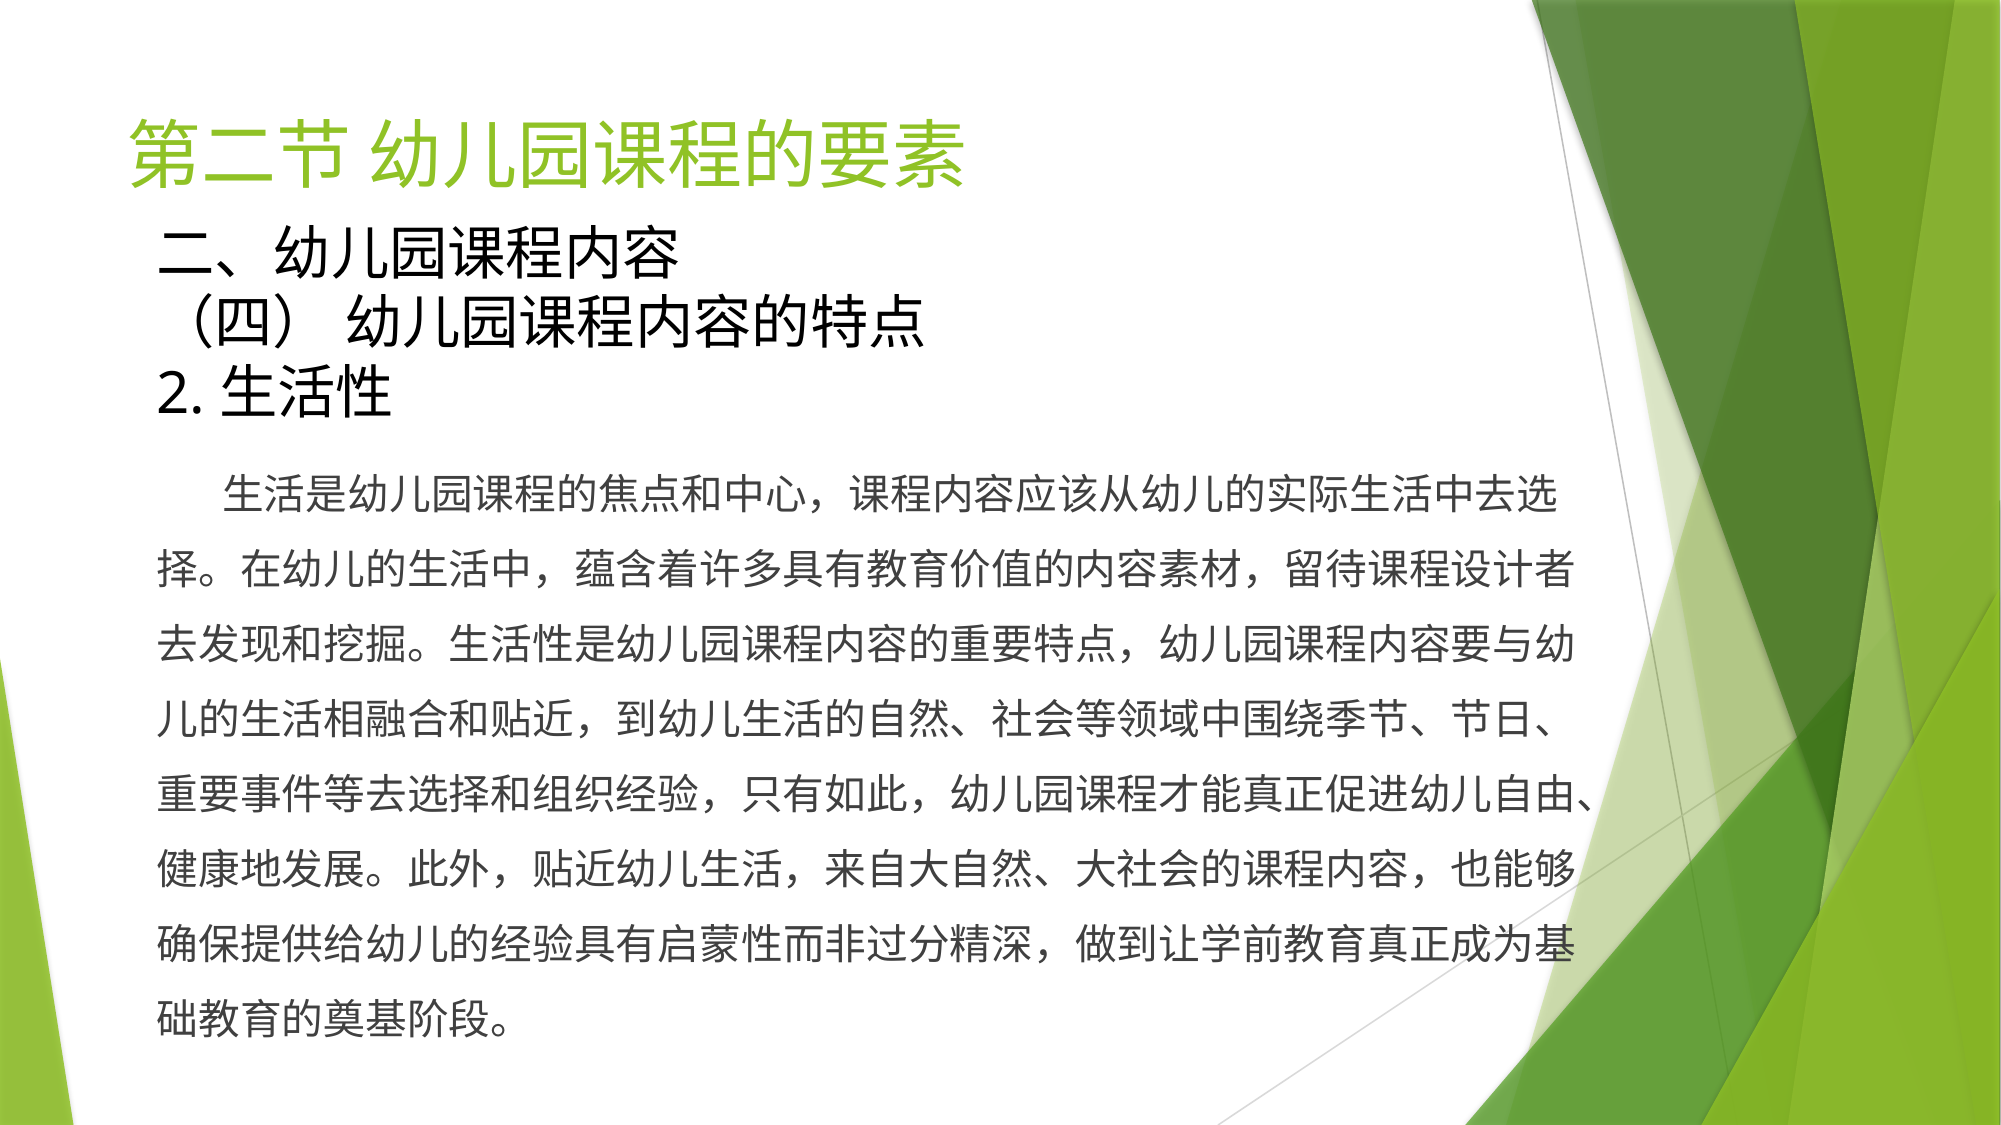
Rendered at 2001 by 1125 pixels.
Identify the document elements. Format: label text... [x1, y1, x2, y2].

text_box 二、幼儿园课程内容 （四） 幼儿园课程内容的特点 2.生活性 [141, 208, 1451, 433]
title 第二节 幼儿园课程的要素 [111, 99, 1522, 317]
list 生活是幼儿园课程的焦点和中心，课程内容应该从幼儿的实际生活中去选择。在幼儿的生活中，蕴含着许多具有教育价值的内容素材，留待课程设计者去发现和挖掘。生活性是幼儿园课程内容的重要特点，幼儿园课程内容要与幼儿的生活相融合和贴近，到幼儿生活的自然、社会等领域中围绕季节、节日、重要事件等去选择和组织经验，只有如此，幼儿园课程才能真正促进幼儿自由、健康地发展。此外，贴近幼儿生活，来自大自然、大社会的课程内容，也能够确保提供给幼儿的经验具有启蒙性而非过分精深，做到让学前教育真正成为基础教育的奠基阶段。 [141, 435, 1610, 1085]
